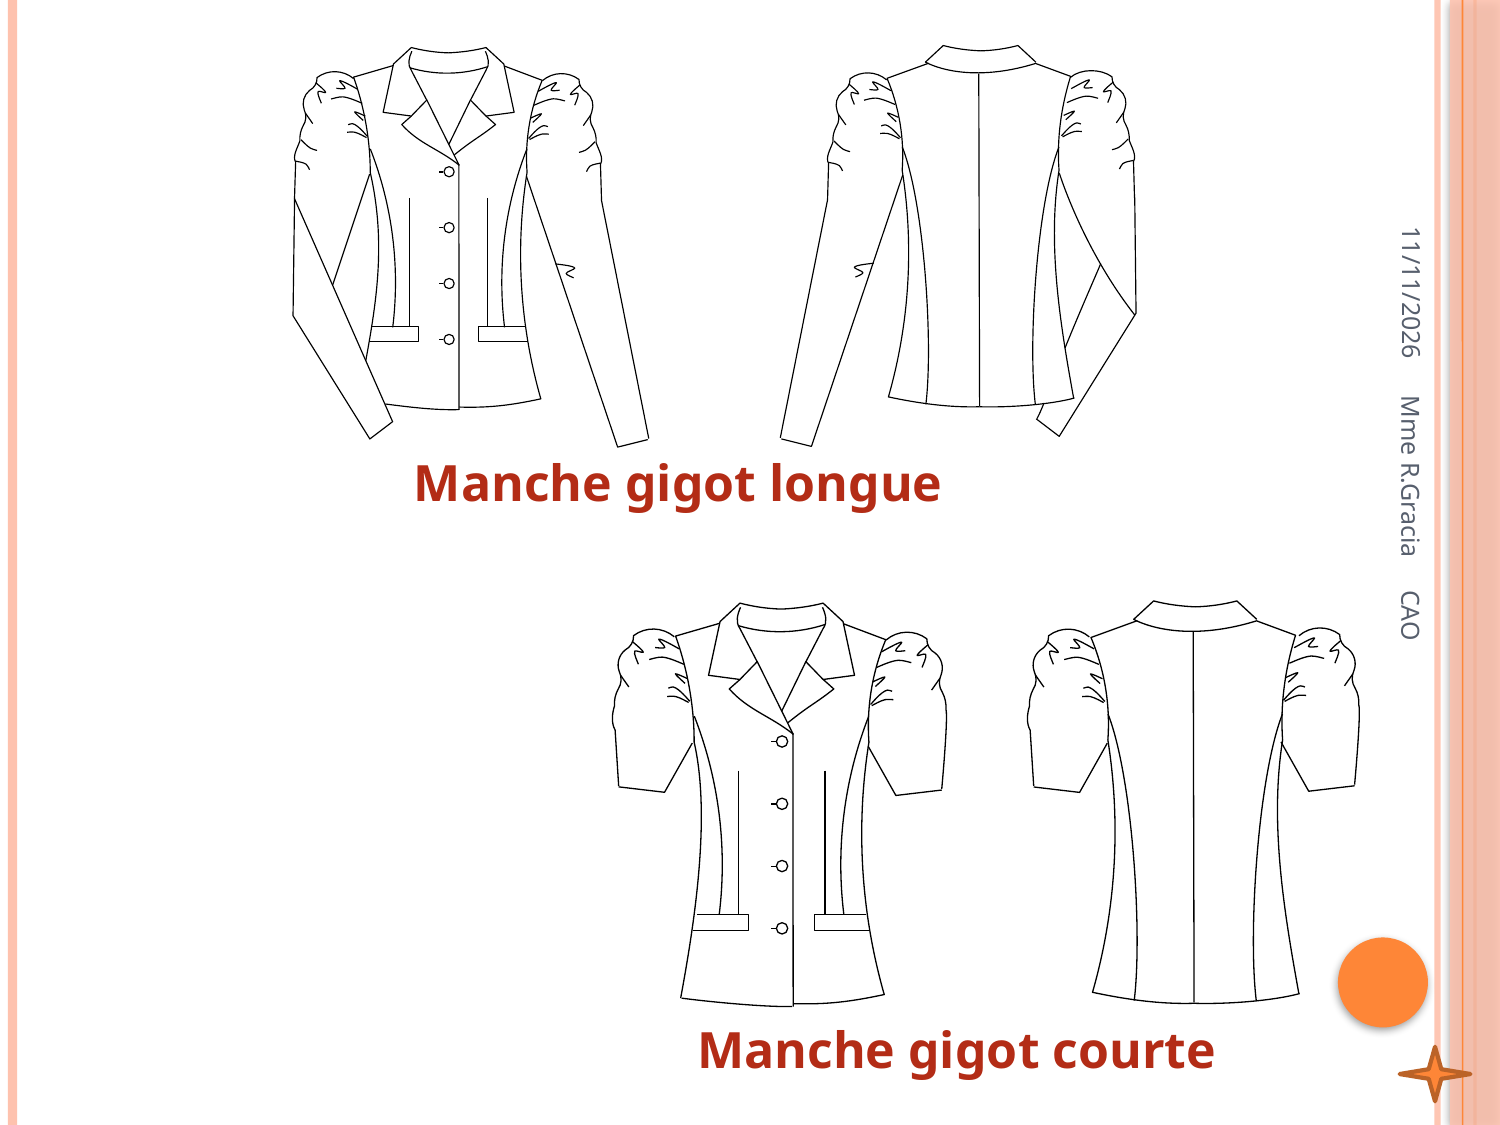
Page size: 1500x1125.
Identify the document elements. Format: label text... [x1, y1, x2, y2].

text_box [288, 42, 1141, 451]
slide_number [1378, 43, 1442, 374]
text_box [1397, 1044, 1473, 1104]
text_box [607, 597, 1365, 1010]
text_box Manche gigot longue [301, 459, 1056, 520]
text_box Manche gigot courte [561, 1011, 1353, 1087]
footer Mme R.Gracia CAO [1379, 380, 1440, 906]
